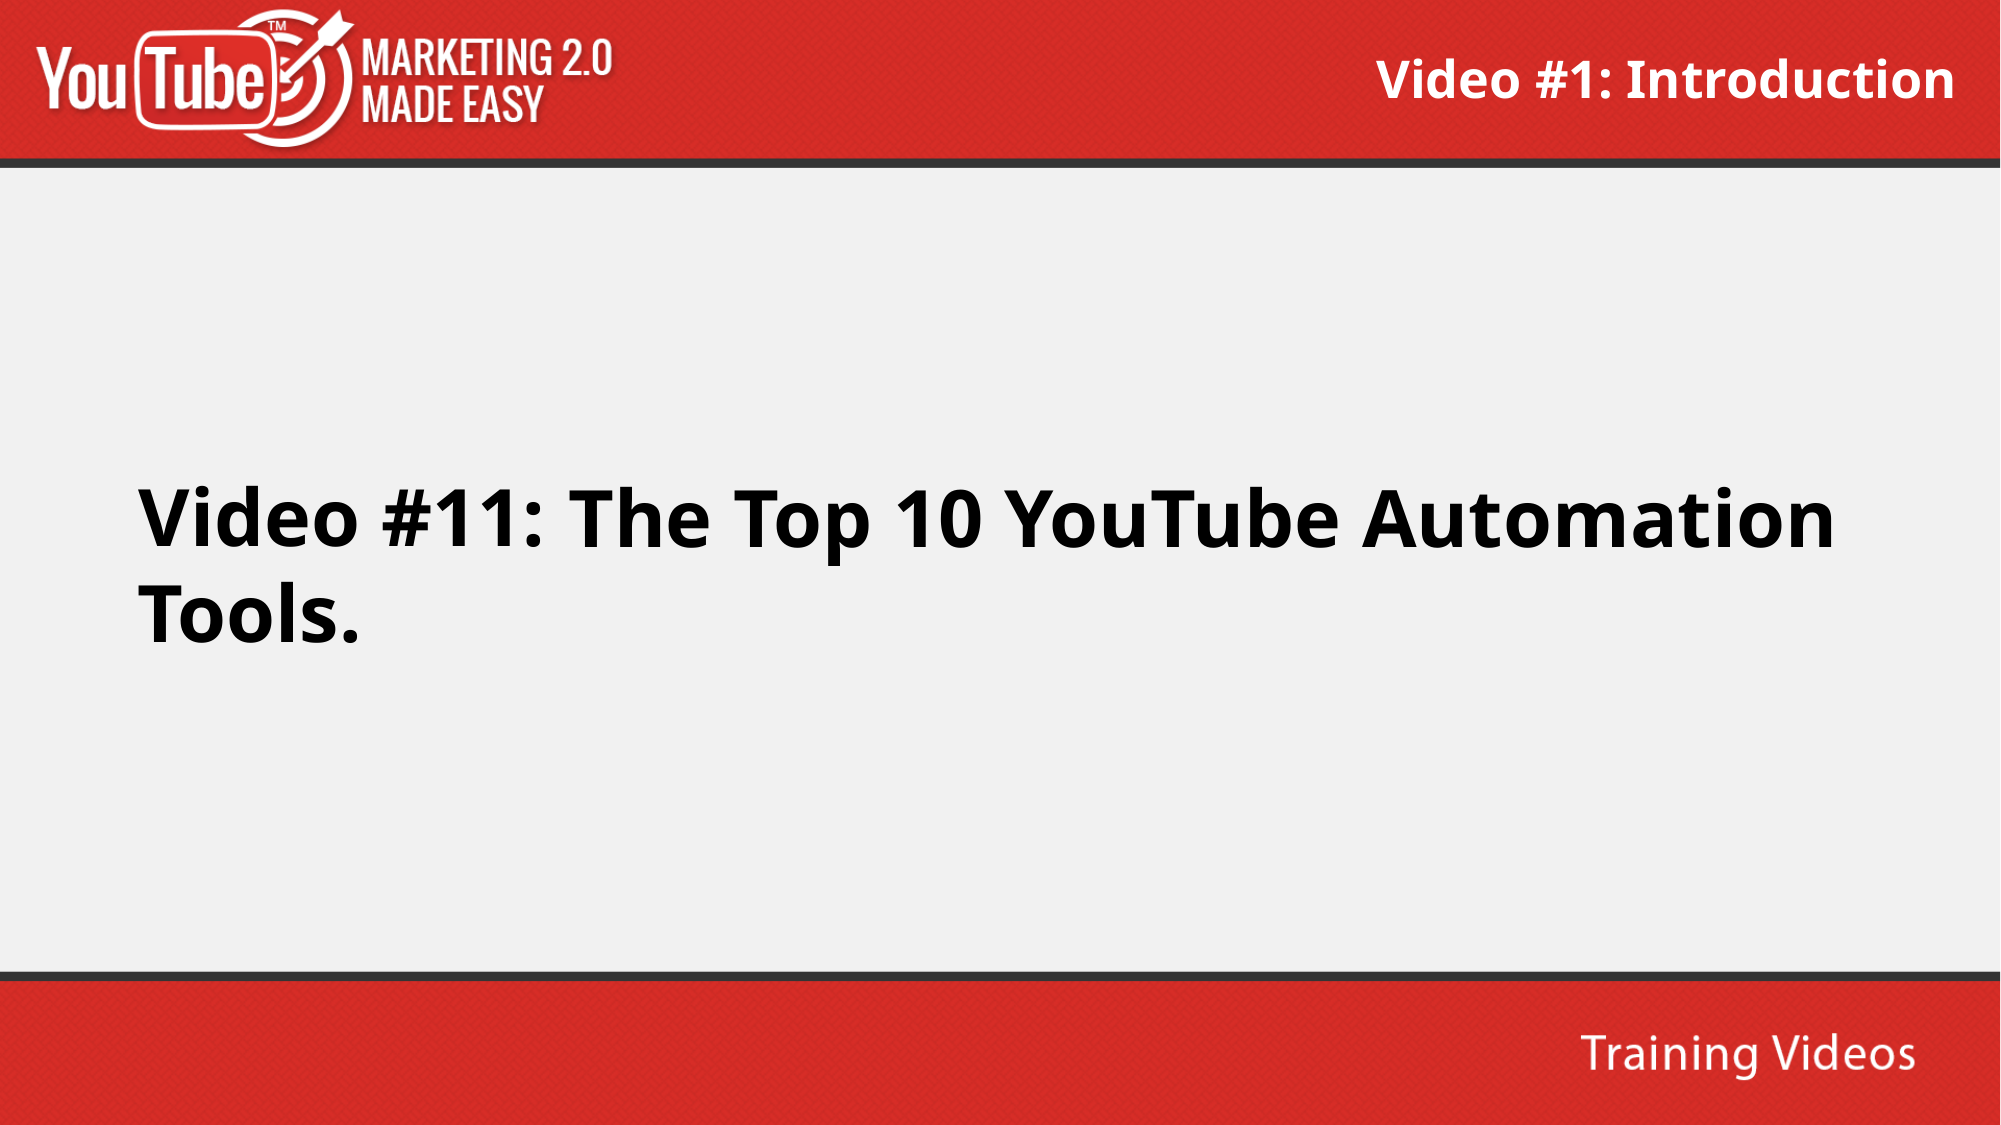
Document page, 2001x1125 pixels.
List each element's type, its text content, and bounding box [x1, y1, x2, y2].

picture [0, 0, 2001, 1125]
text_box The Top 10 YouTube Automation Tools. [122, 461, 1893, 666]
text_box Video #1: Introduction [1223, 39, 1972, 117]
